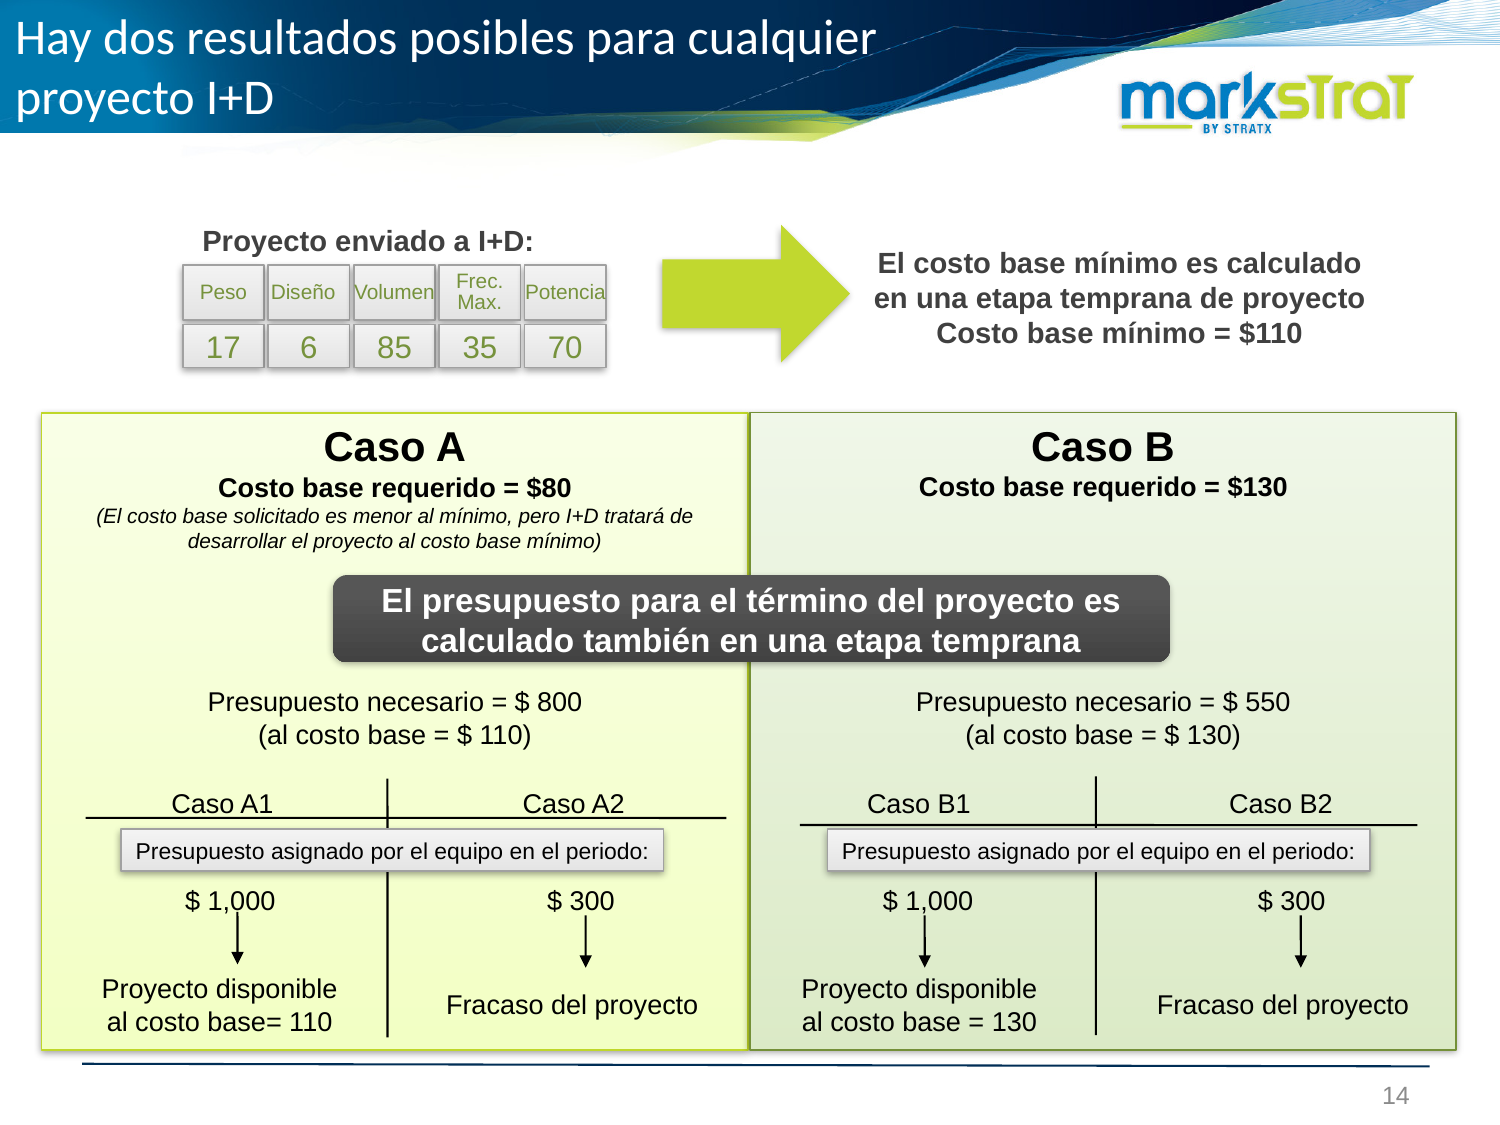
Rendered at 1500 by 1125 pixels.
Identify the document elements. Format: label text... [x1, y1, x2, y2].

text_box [76, 979, 1426, 1029]
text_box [155, 778, 1349, 827]
text_box [1294, 933, 1308, 968]
text_box [918, 933, 931, 968]
text_box [231, 933, 244, 965]
text_box Caso A Costo base requerido = $80 (El costo base solicitado es menor al mínimo, pero I+D tratará de desarrollar el proyecto al costo base mínimo) Presupuesto necesario = $ 800 (al costo base = $ 110) [41, 412, 747, 1051]
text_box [119, 828, 1372, 872]
text_box Caso B Costo base requerido = $130 Presupuesto necesario = $ 550 (al costo base = $ 130) [749, 412, 1457, 1051]
slide_number 14 [1074, 1065, 1425, 1125]
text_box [170, 879, 1341, 924]
text_box [579, 933, 592, 968]
title Hay dos resultados posibles para cualquier proyecto I+D [0, 0, 938, 129]
text_box El presupuesto para el término del proyecto es calculado también en una etapa temprana [332, 574, 1171, 663]
text_box [662, 224, 850, 363]
text_box El costo base mínimo es calculado en una etapa temprana de proyecto Costo base mínimo = $110 [859, 237, 1381, 357]
picture [0, 0, 1500, 1125]
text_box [182, 214, 607, 368]
